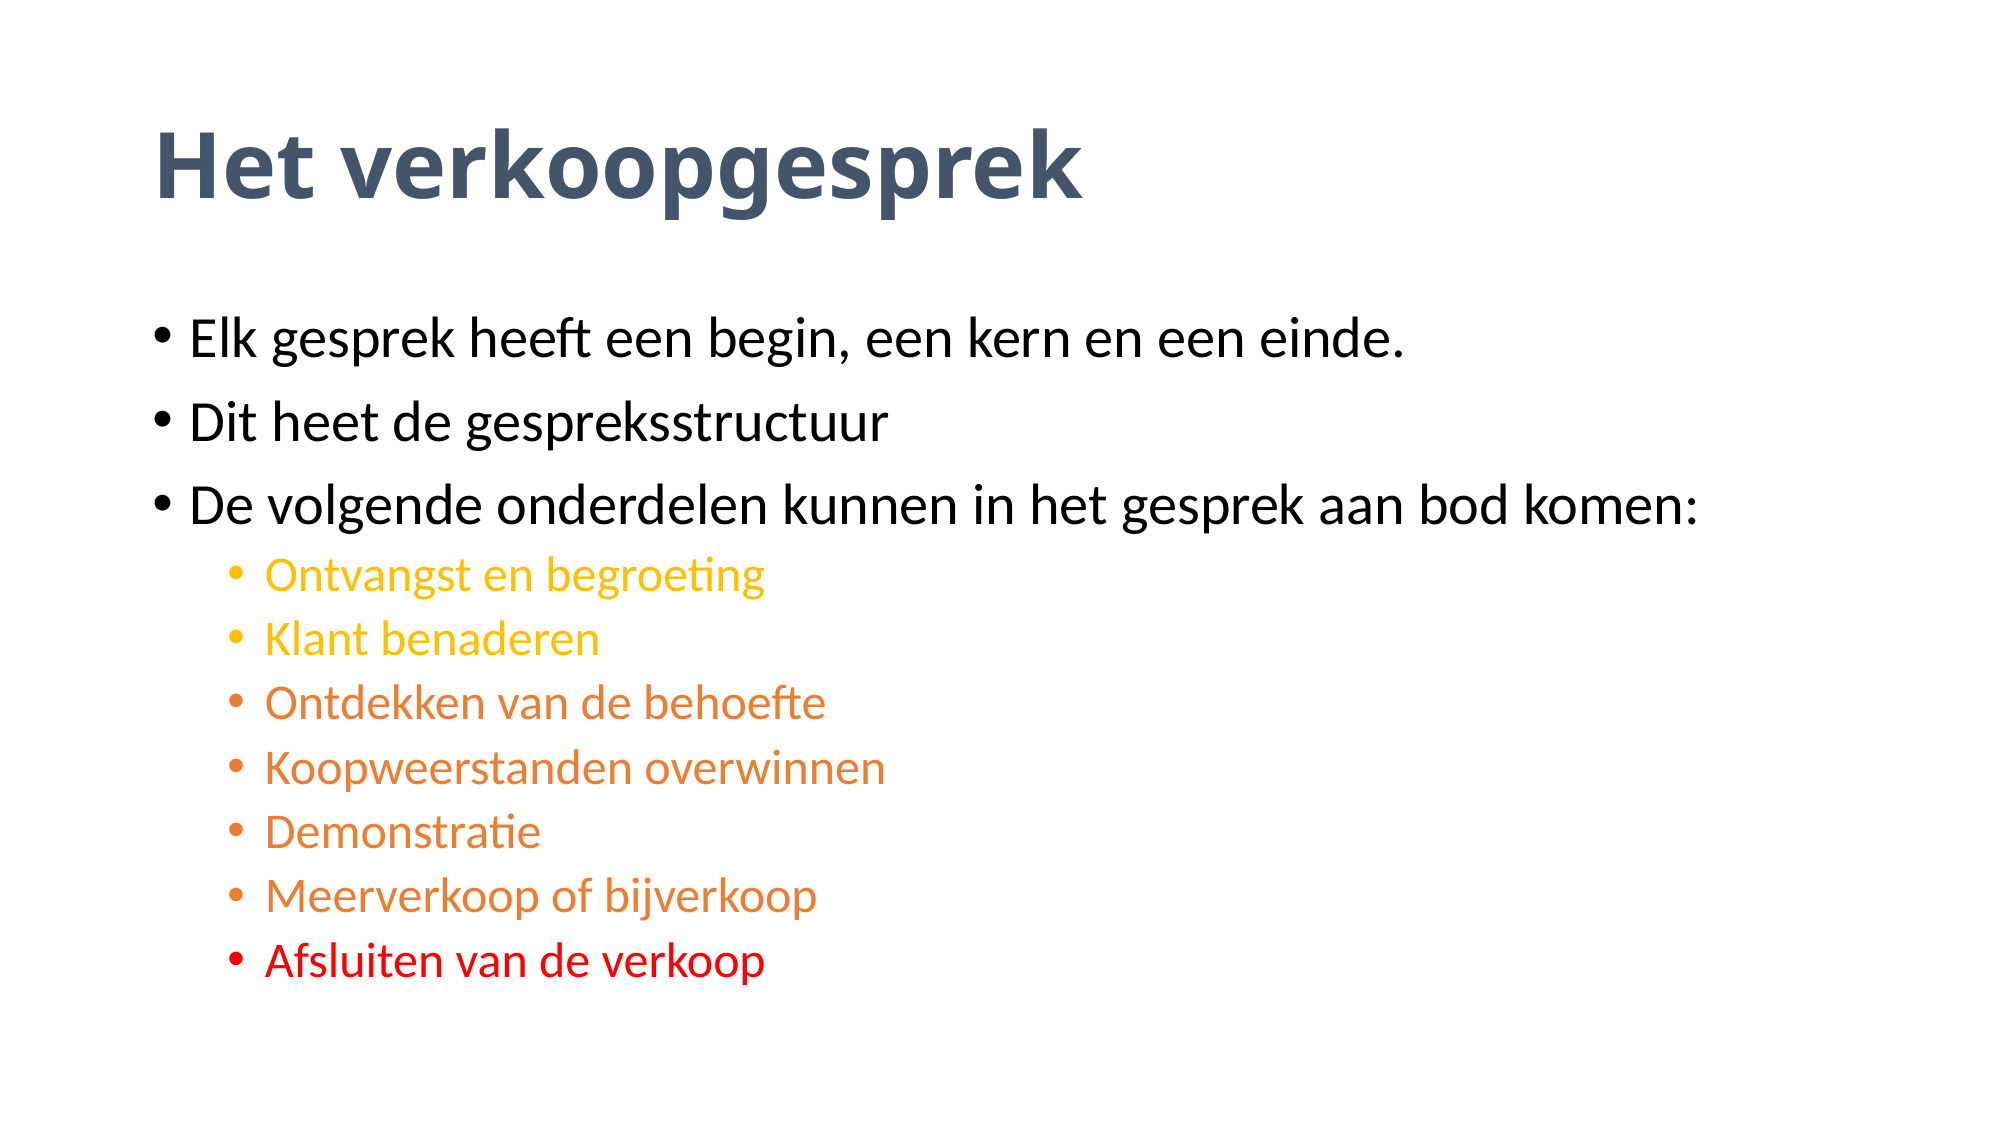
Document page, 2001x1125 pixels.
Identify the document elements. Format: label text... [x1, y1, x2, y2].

title Het verkoopgesprek [137, 59, 1863, 278]
list Elk gesprek heeft een begin, een kern en een einde. Dit heet de gespreksstructuur De volgende onderdelen kunnen in het gesprek aan bod komen: Ontvangst en begroeting Klant benaderen Ontdekken van de behoefte Koopweerstanden overwinnen Demonstratie Meerverkoop of bijverkoop Afsluiten van de verkoop [137, 299, 1863, 1014]
